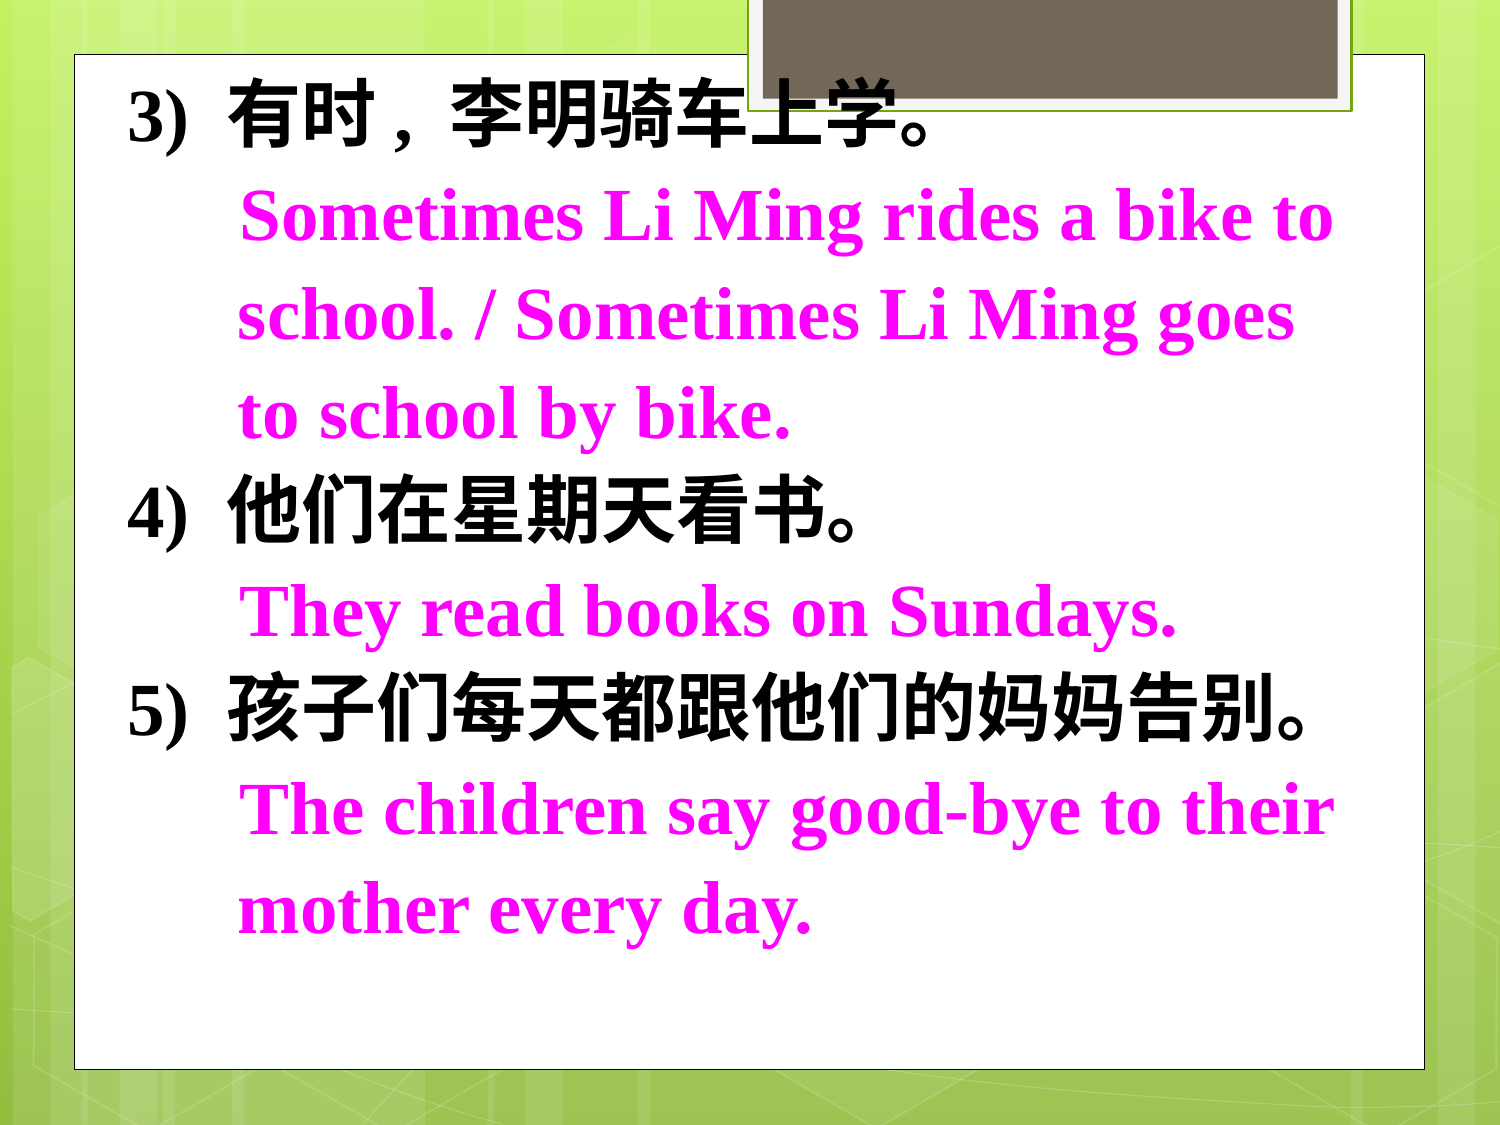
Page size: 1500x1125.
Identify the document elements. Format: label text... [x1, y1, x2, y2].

text_box 3) 有时, 李明骑车上学。 Sometimes Li Ming rides a bike to school. / Sometimes Li Ming goes to school by bike. 4) 他们在星期天看书。 They read books on Sundays. 5) 孩子们每天都跟他们的妈妈告别。 The children say good-bye to their mother every day. [112, 49, 1389, 956]
